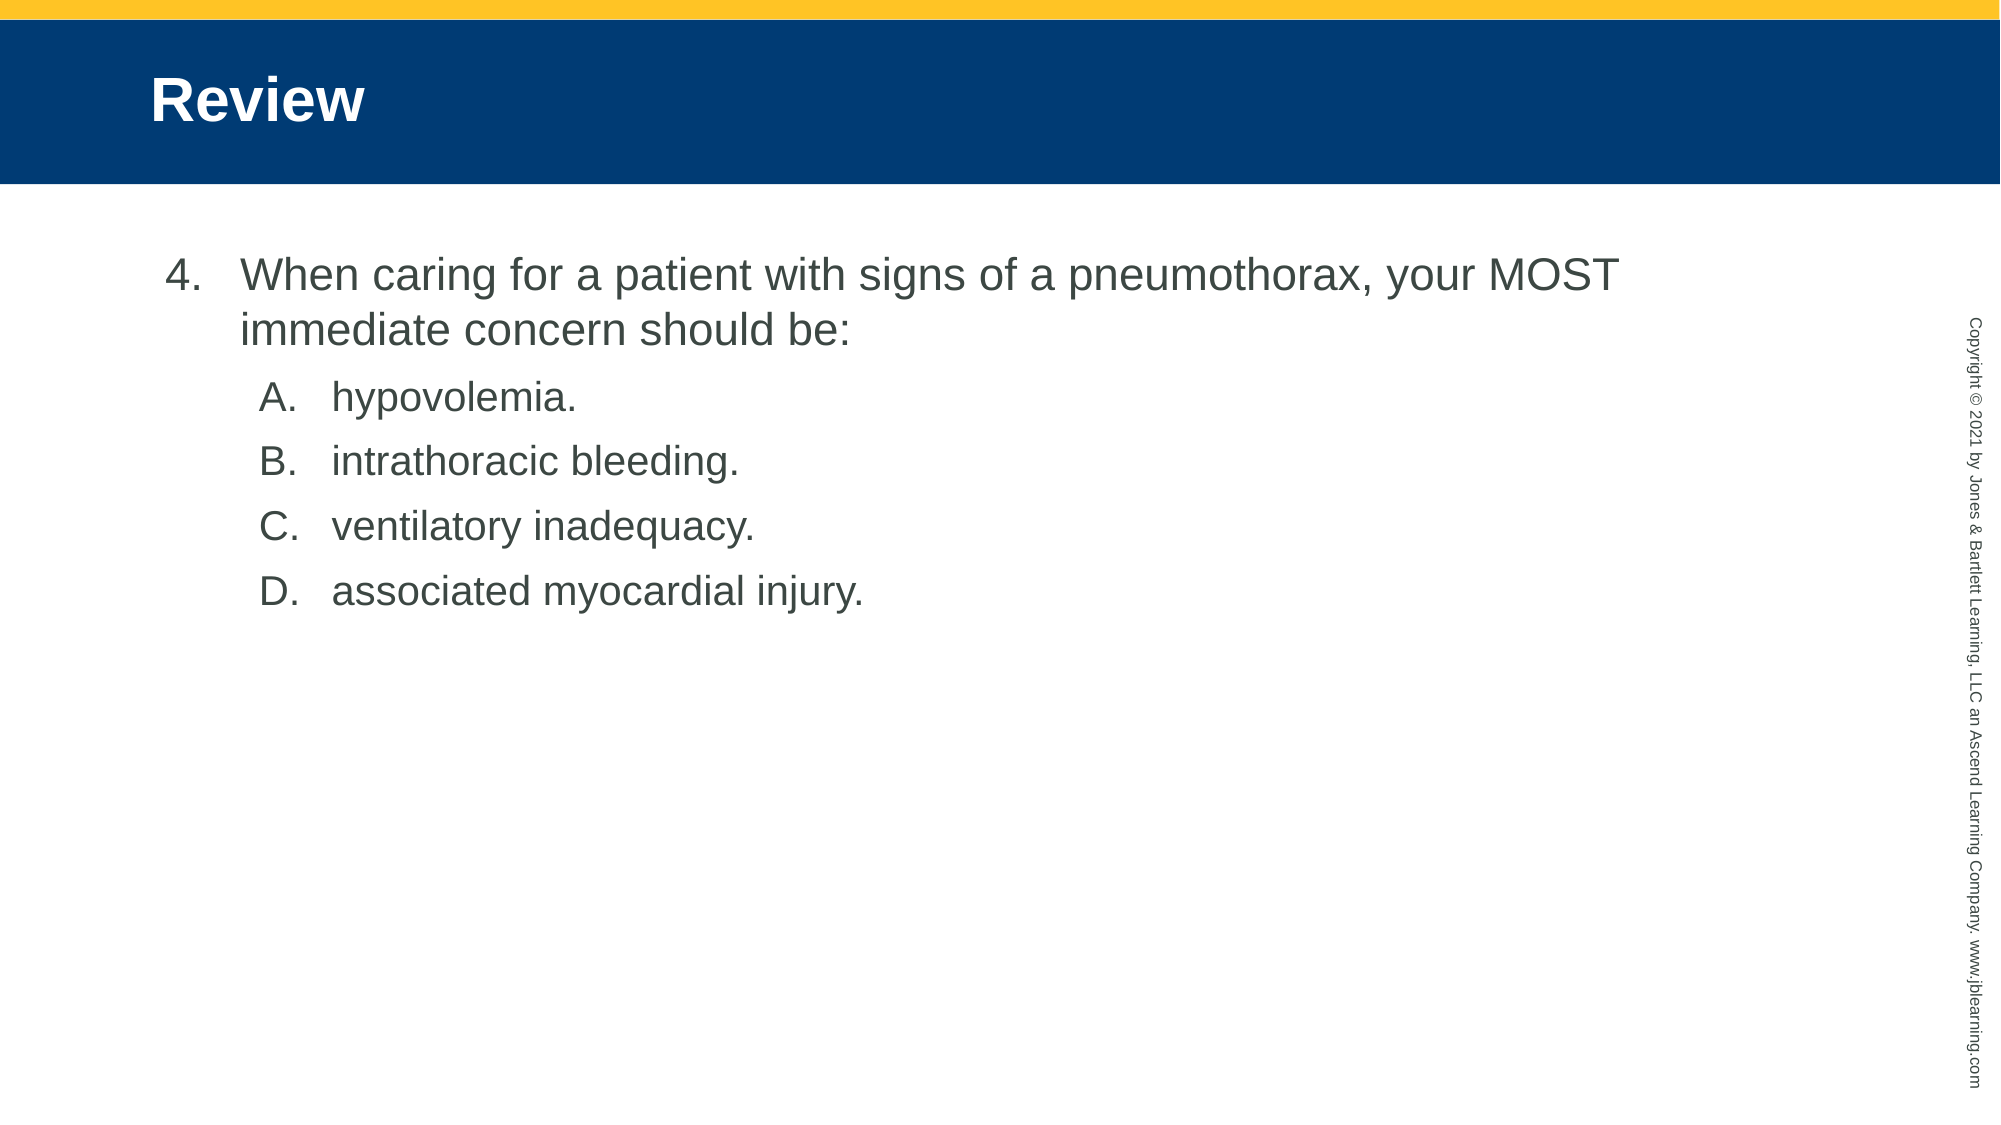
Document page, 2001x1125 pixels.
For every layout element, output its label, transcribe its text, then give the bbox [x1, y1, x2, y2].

title Review [0, 19, 2000, 185]
list When caring for a patient with signs of a pneumothorax, your MOST immediate concern should be: hypovolemia. intrathoracic bleeding. ventilatory inadequacy. associated myocardial injury. [150, 237, 1850, 1025]
